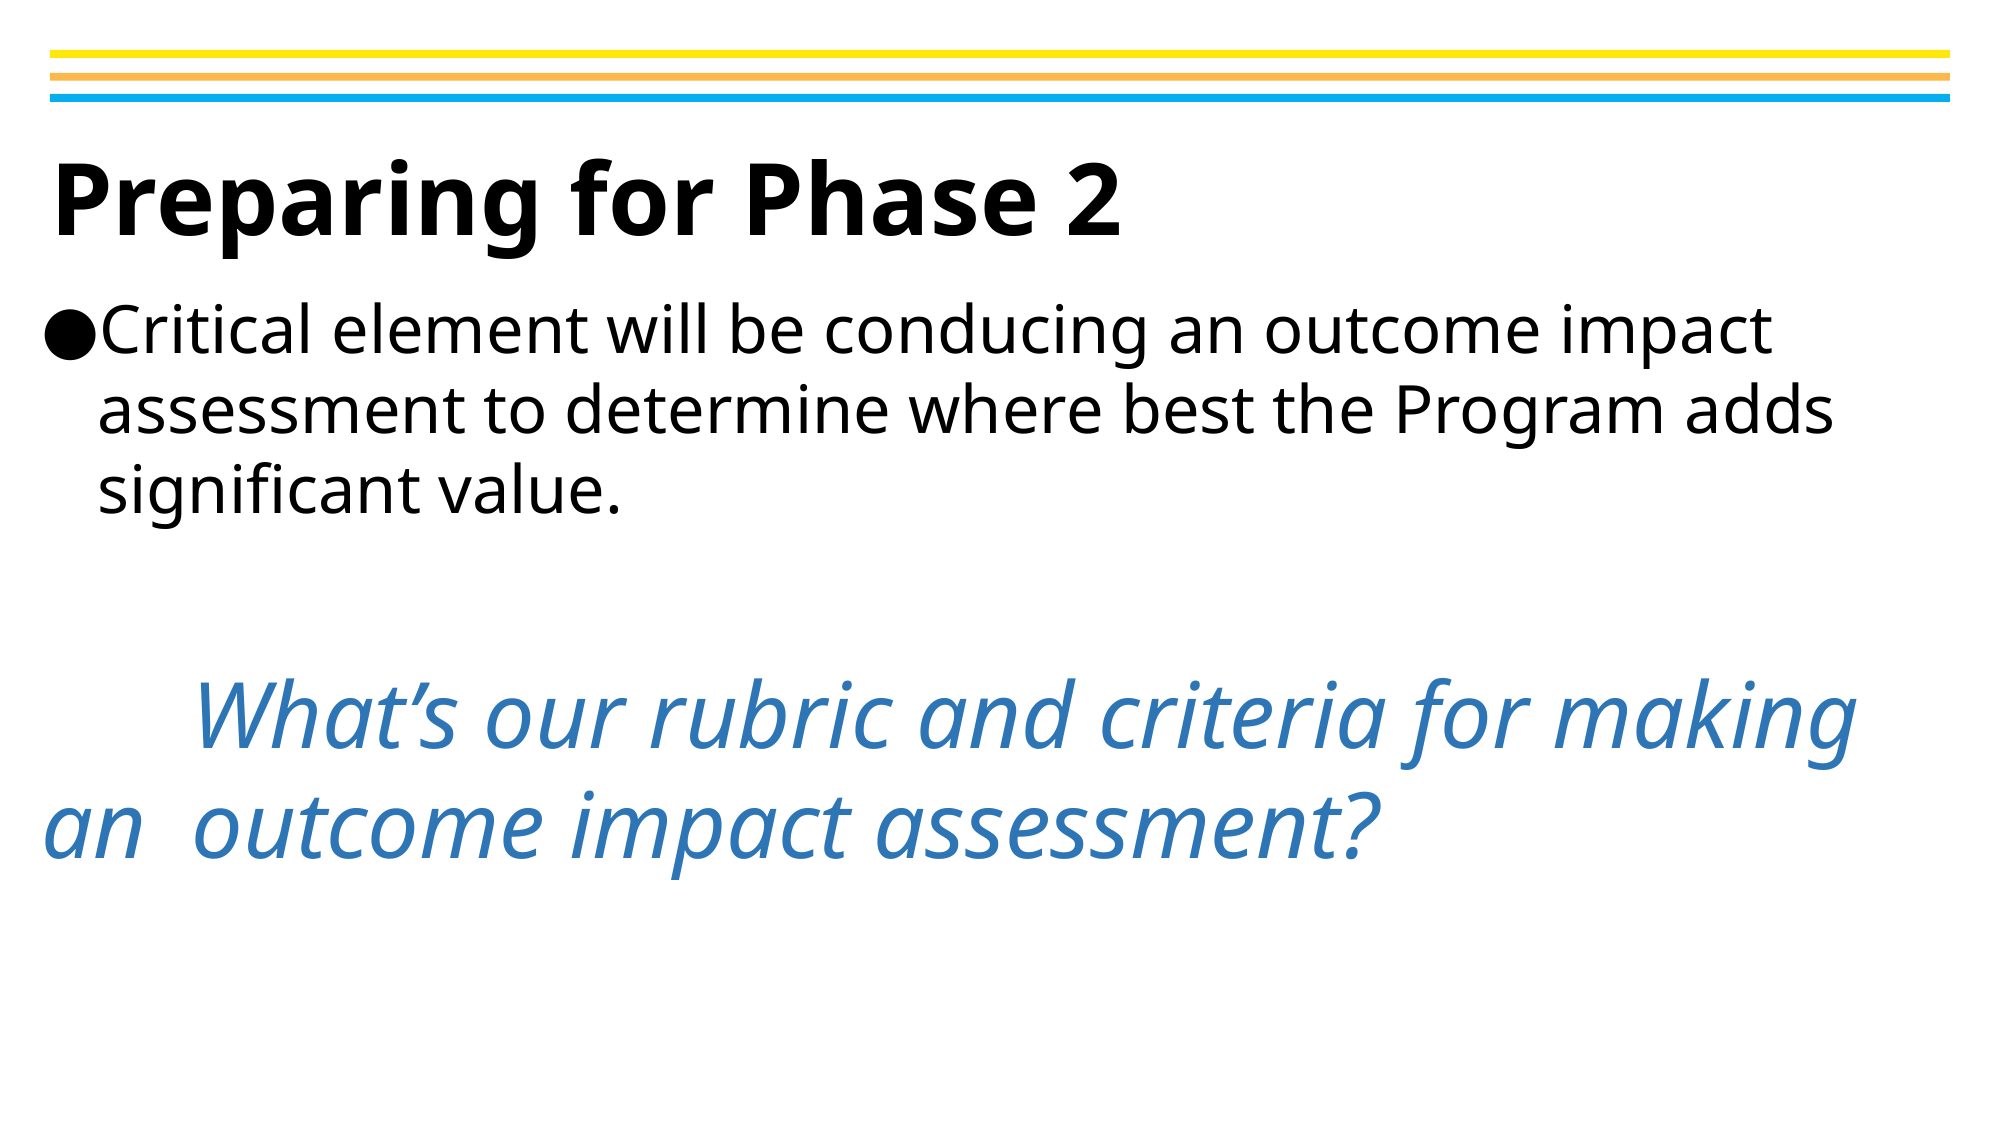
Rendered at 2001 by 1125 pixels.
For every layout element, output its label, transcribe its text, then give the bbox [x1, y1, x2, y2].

title Preparing for Phase 2 [50, 149, 1951, 286]
list Critical element will be conducing an outcome impact assessment to determine where best the Program adds significant value. What’s our rubric and criteria for making an outcome impact assessment? [33, 286, 1964, 1106]
